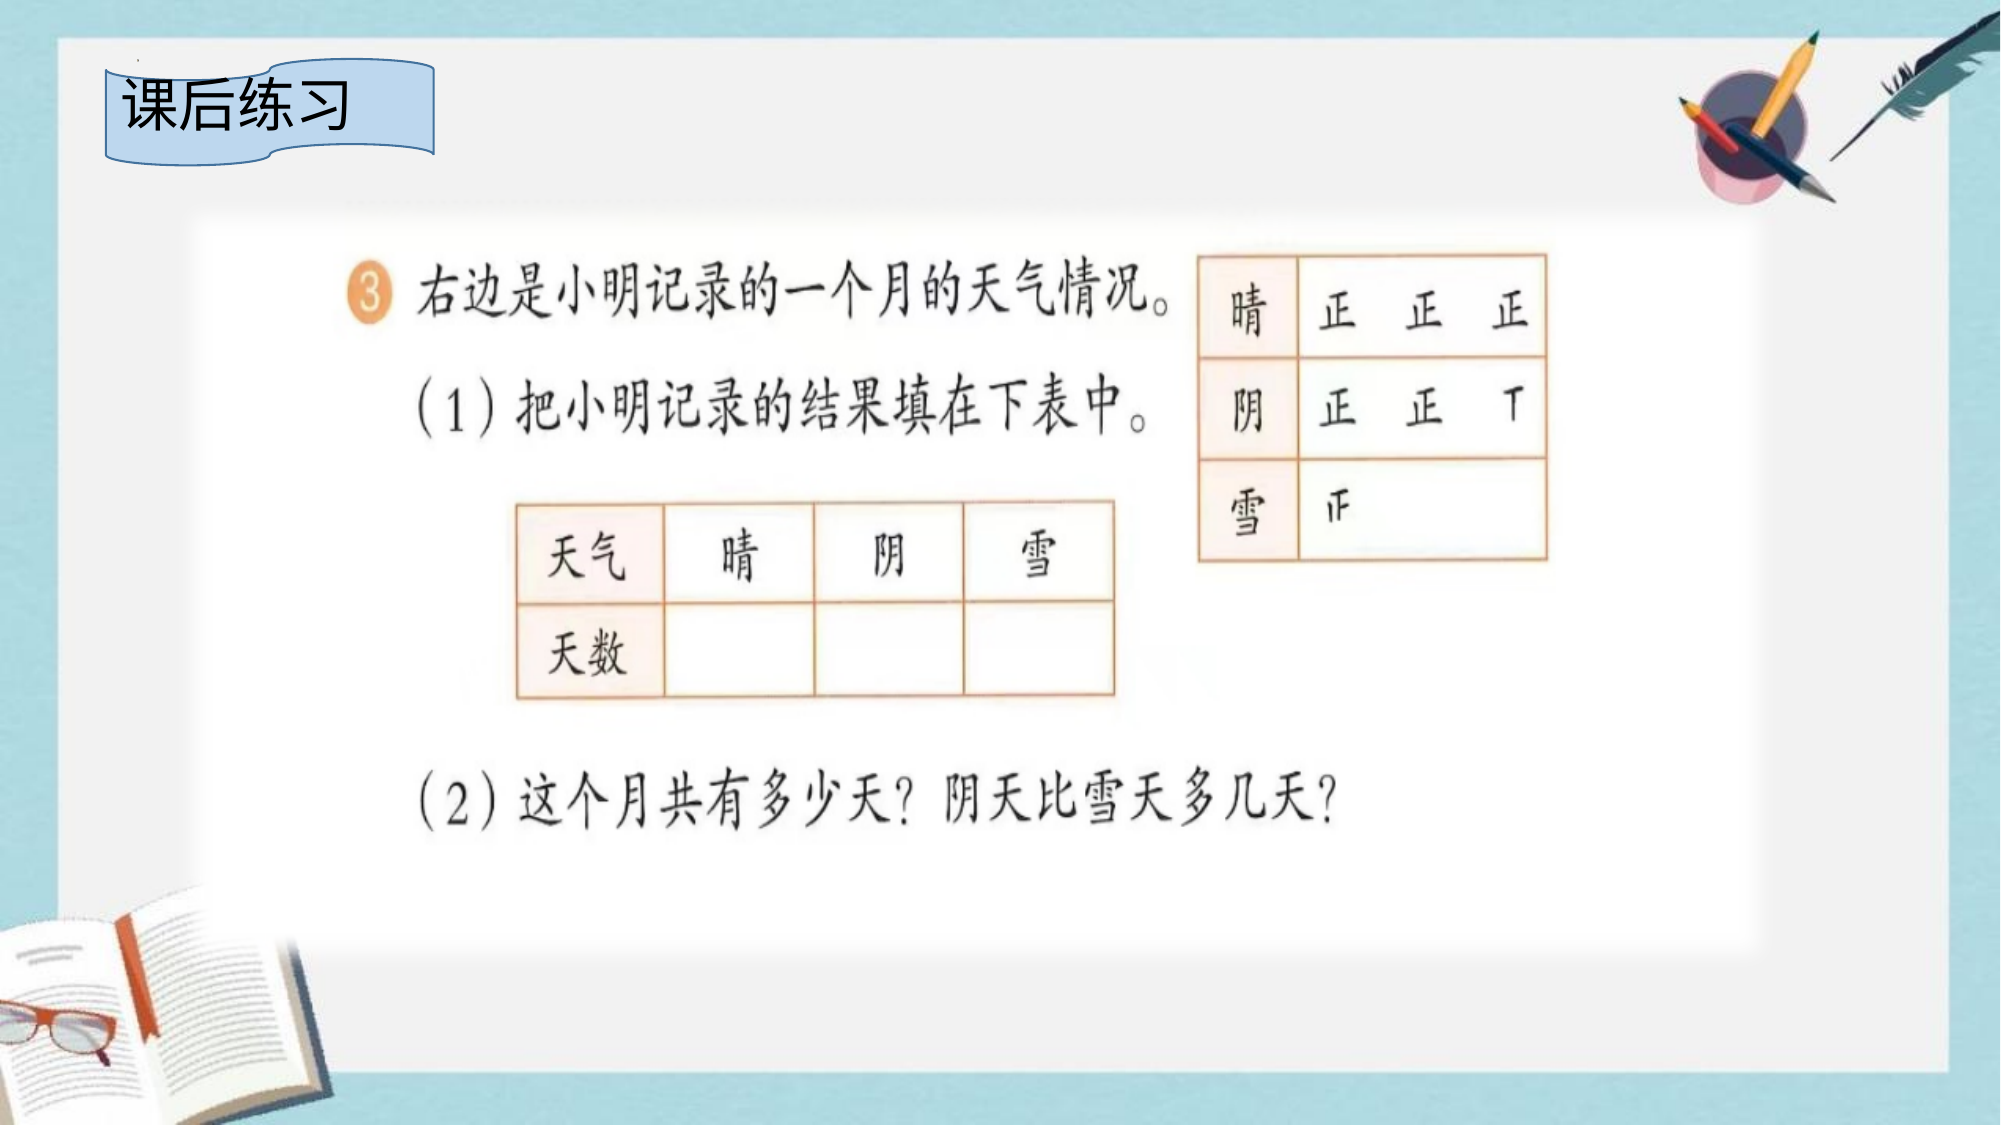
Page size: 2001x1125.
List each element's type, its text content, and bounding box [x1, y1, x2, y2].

subtitle 课后练习 [105, 68, 560, 166]
text_box [269, 57, 435, 68]
picture [0, 0, 2001, 1125]
